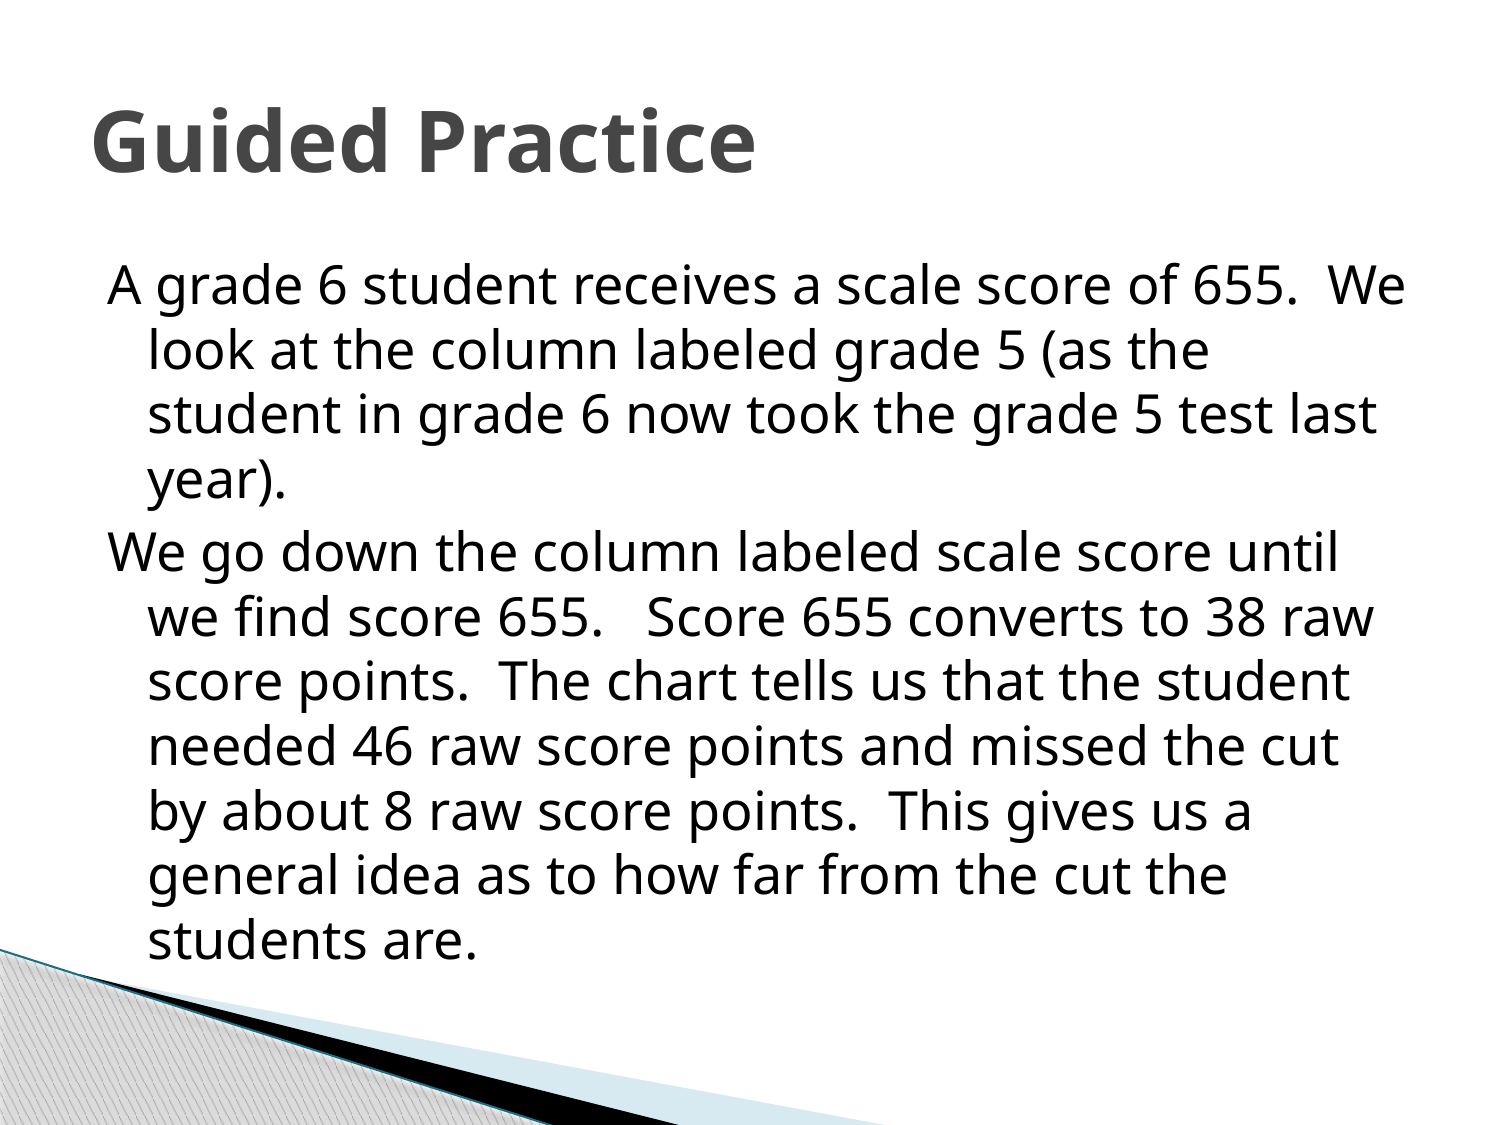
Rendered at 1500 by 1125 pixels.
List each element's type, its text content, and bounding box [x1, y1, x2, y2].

list A grade 6 student receives a scale score of 655. We look at the column labeled grade 5 (as the student in grade 6 now took the grade 5 test last year). We go down the column labeled scale score until we find score 655. Score 655 converts to 38 raw score points. The chart tells us that the student needed 46 raw score points and missed the cut by about 8 raw score points. This gives us a general idea as to how far from the cut the students are. [75, 243, 1425, 986]
title Guided Practice [75, 45, 1425, 233]
